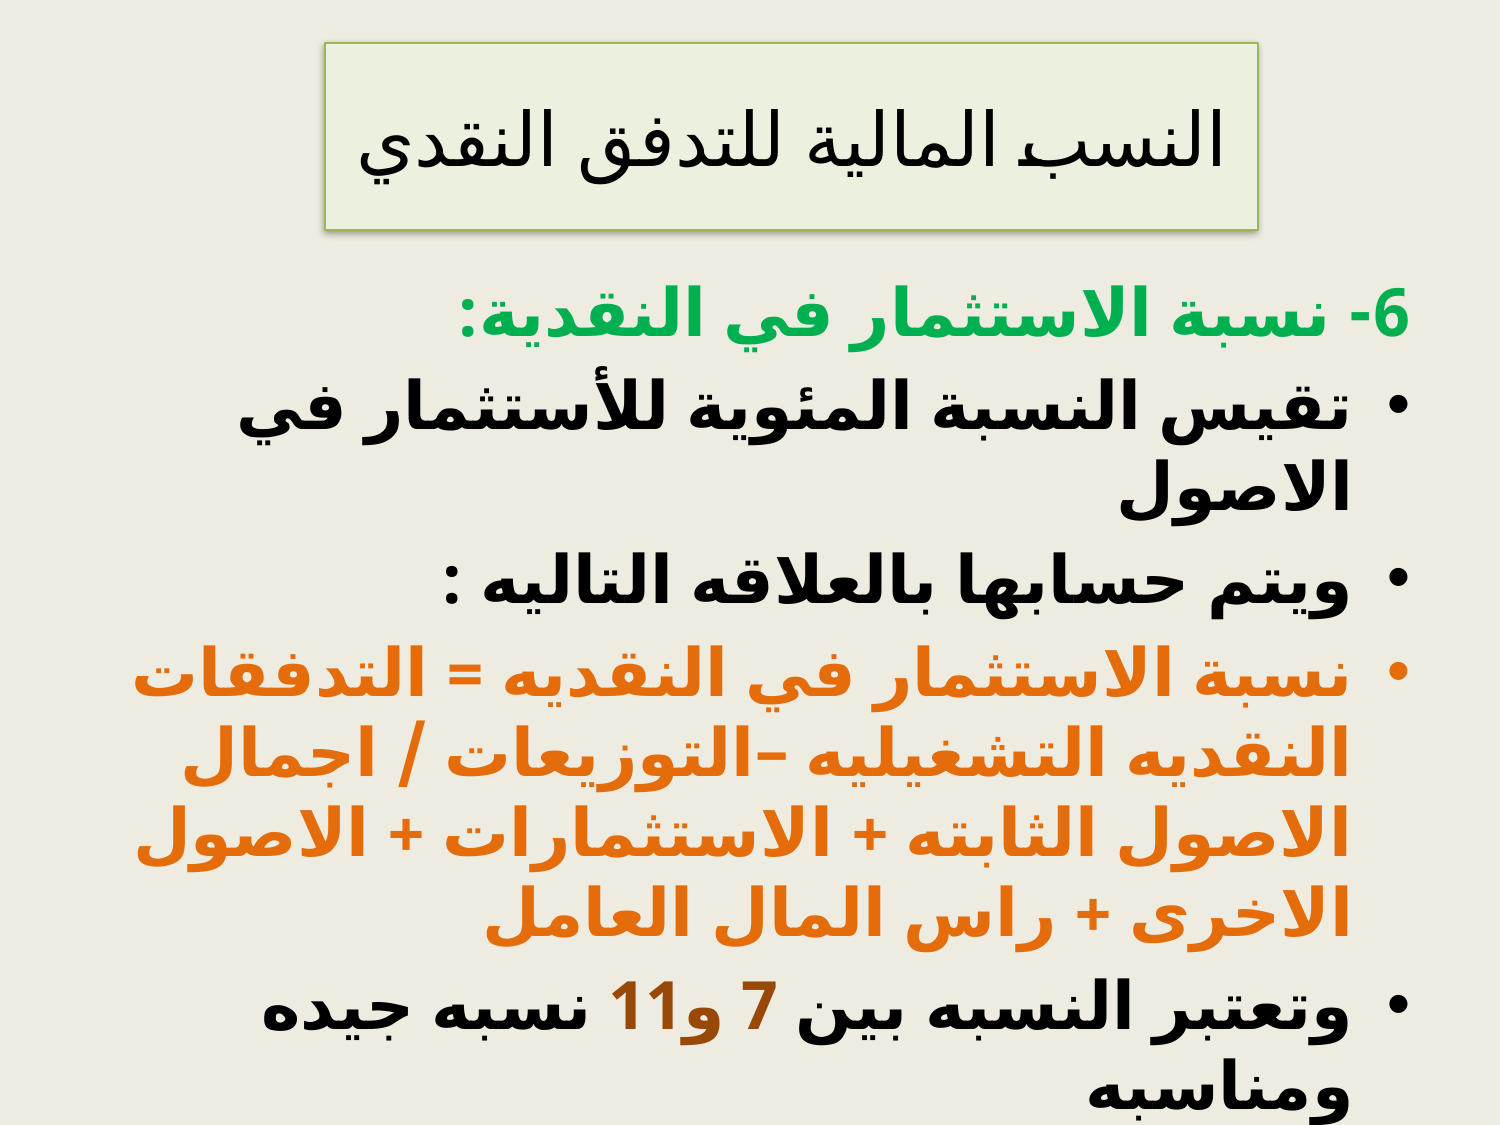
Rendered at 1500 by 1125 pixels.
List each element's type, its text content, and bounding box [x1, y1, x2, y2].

list 6- نسبة الاستثمار في النقدية: تقيس النسبة المئوية للأستثمار في الاصول ويتم حسابها بالعلاقه التاليه : نسبة الاستثمار في النقديه = التدفقات النقديه التشغيليه –التوزيعات / اجمال الاصول الثابته + الاستثمارات + الاصول الاخرى + راس المال العامل وتعتبر النسبه بين 7 و11 نسبه جيده ومناسبه [75, 262, 1425, 1005]
title النسب المالية للتدفق النقدي [324, 42, 1259, 231]
